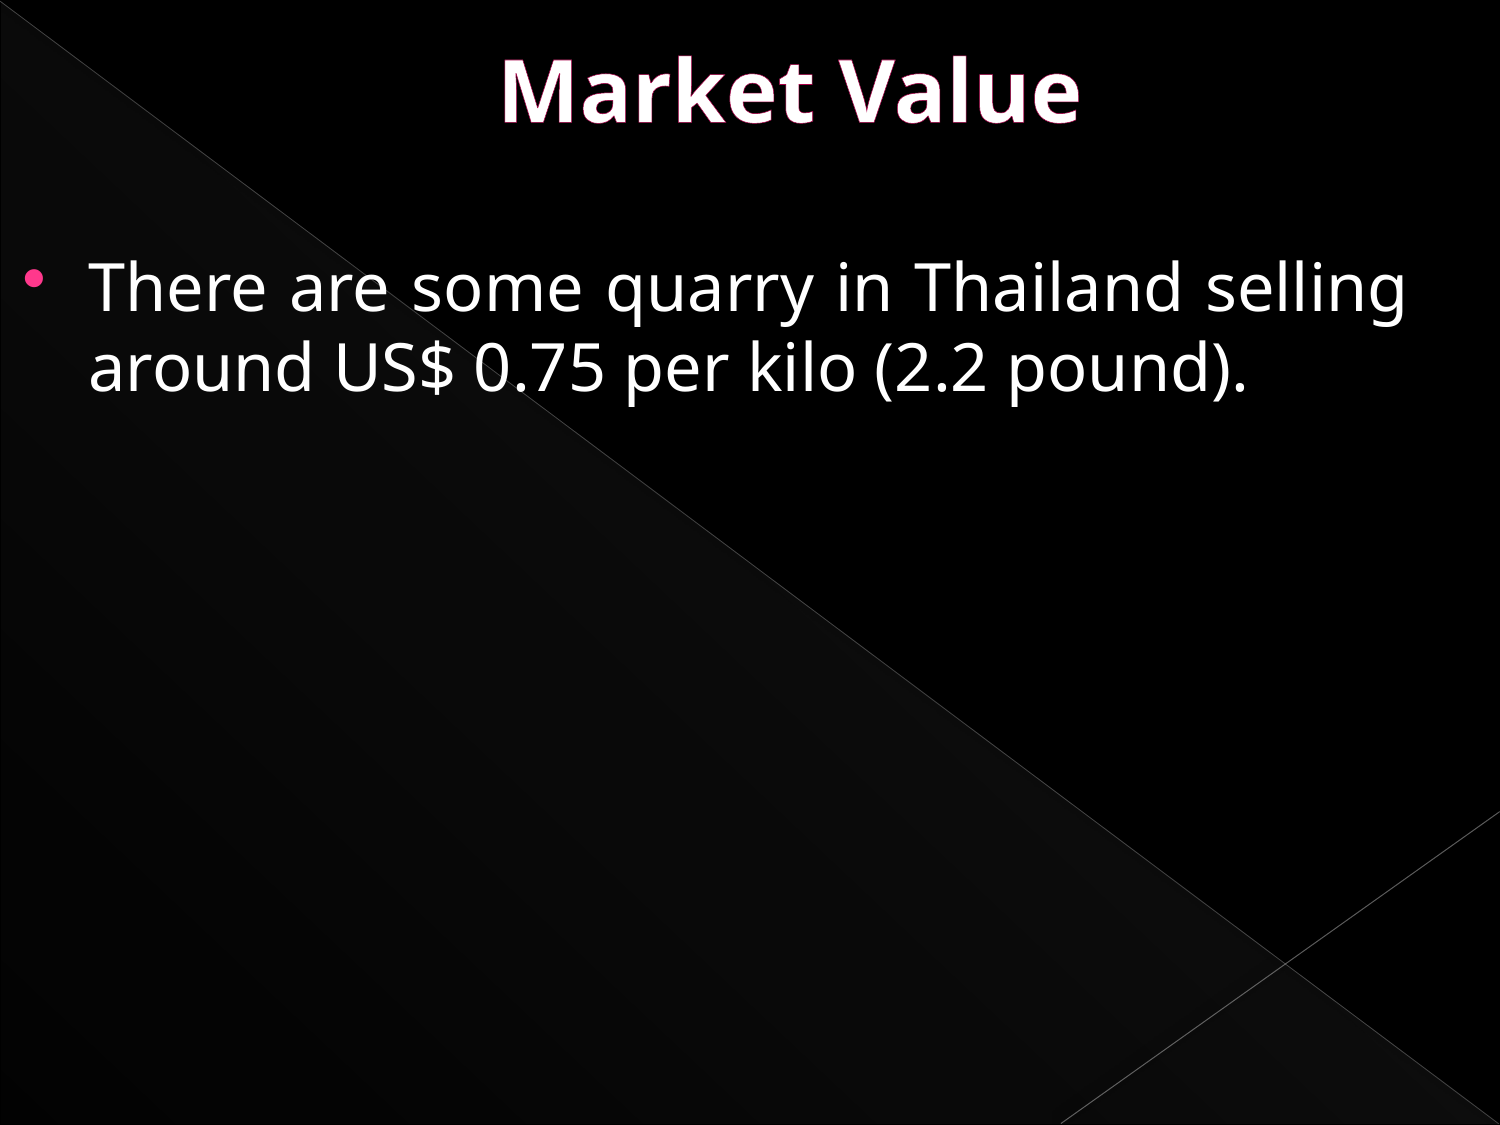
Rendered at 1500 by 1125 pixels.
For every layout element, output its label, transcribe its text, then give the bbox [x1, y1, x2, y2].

list There are some quarry in Thailand selling around US$ 0.75 per kilo (2.2 pound). [0, 237, 1425, 588]
title Market Value [0, 0, 1500, 175]
